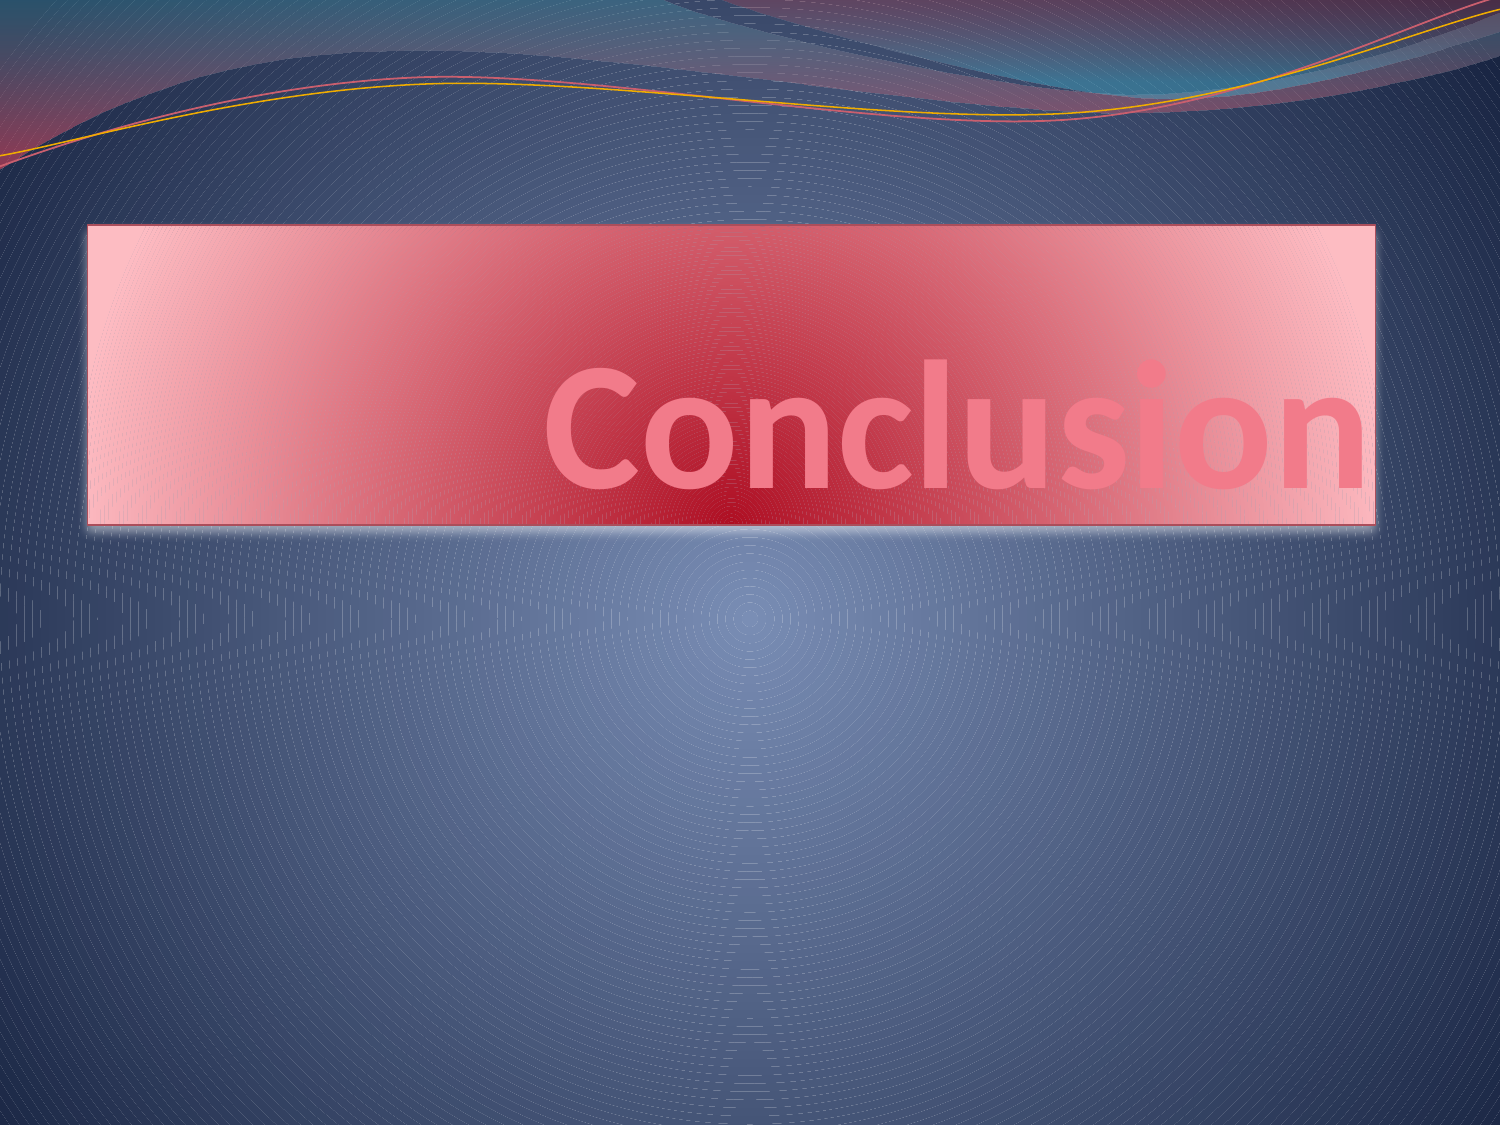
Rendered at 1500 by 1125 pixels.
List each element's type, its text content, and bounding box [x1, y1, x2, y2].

title Conclusion [87, 224, 1376, 526]
